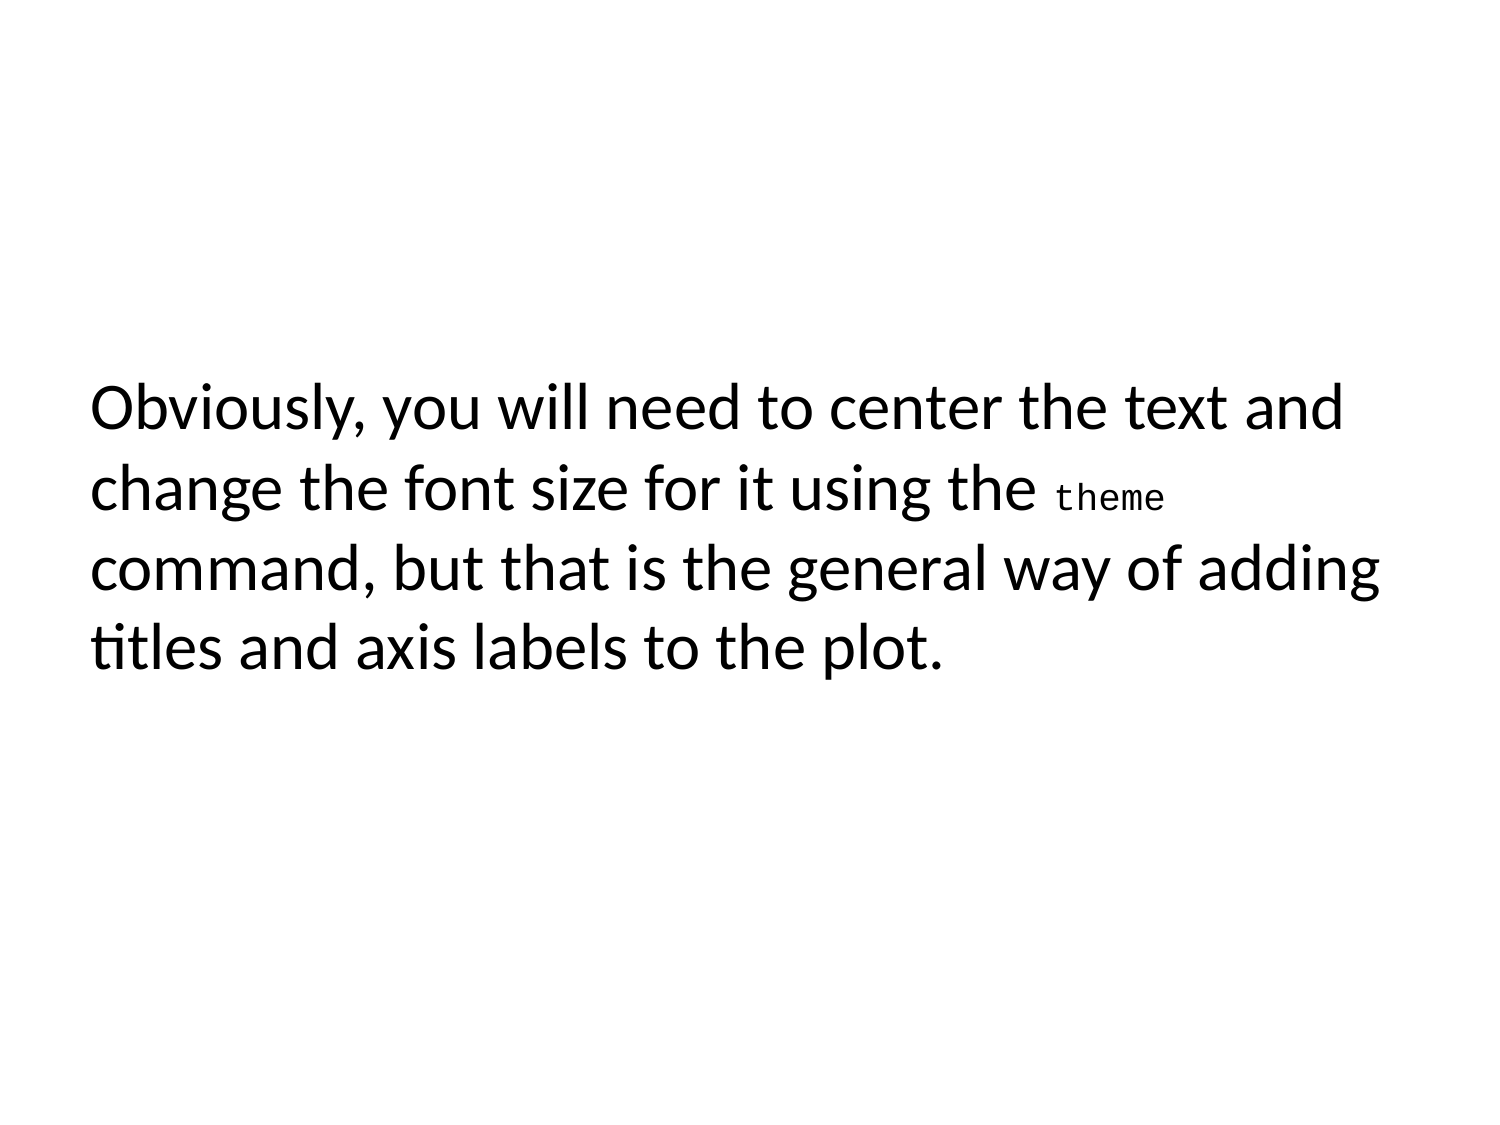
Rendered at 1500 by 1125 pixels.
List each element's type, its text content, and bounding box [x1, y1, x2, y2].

list Obviously, you will need to center the text and change the font size for it using the theme command, but that is the general way of adding titles and axis labels to the plot. [75, 262, 1425, 1005]
